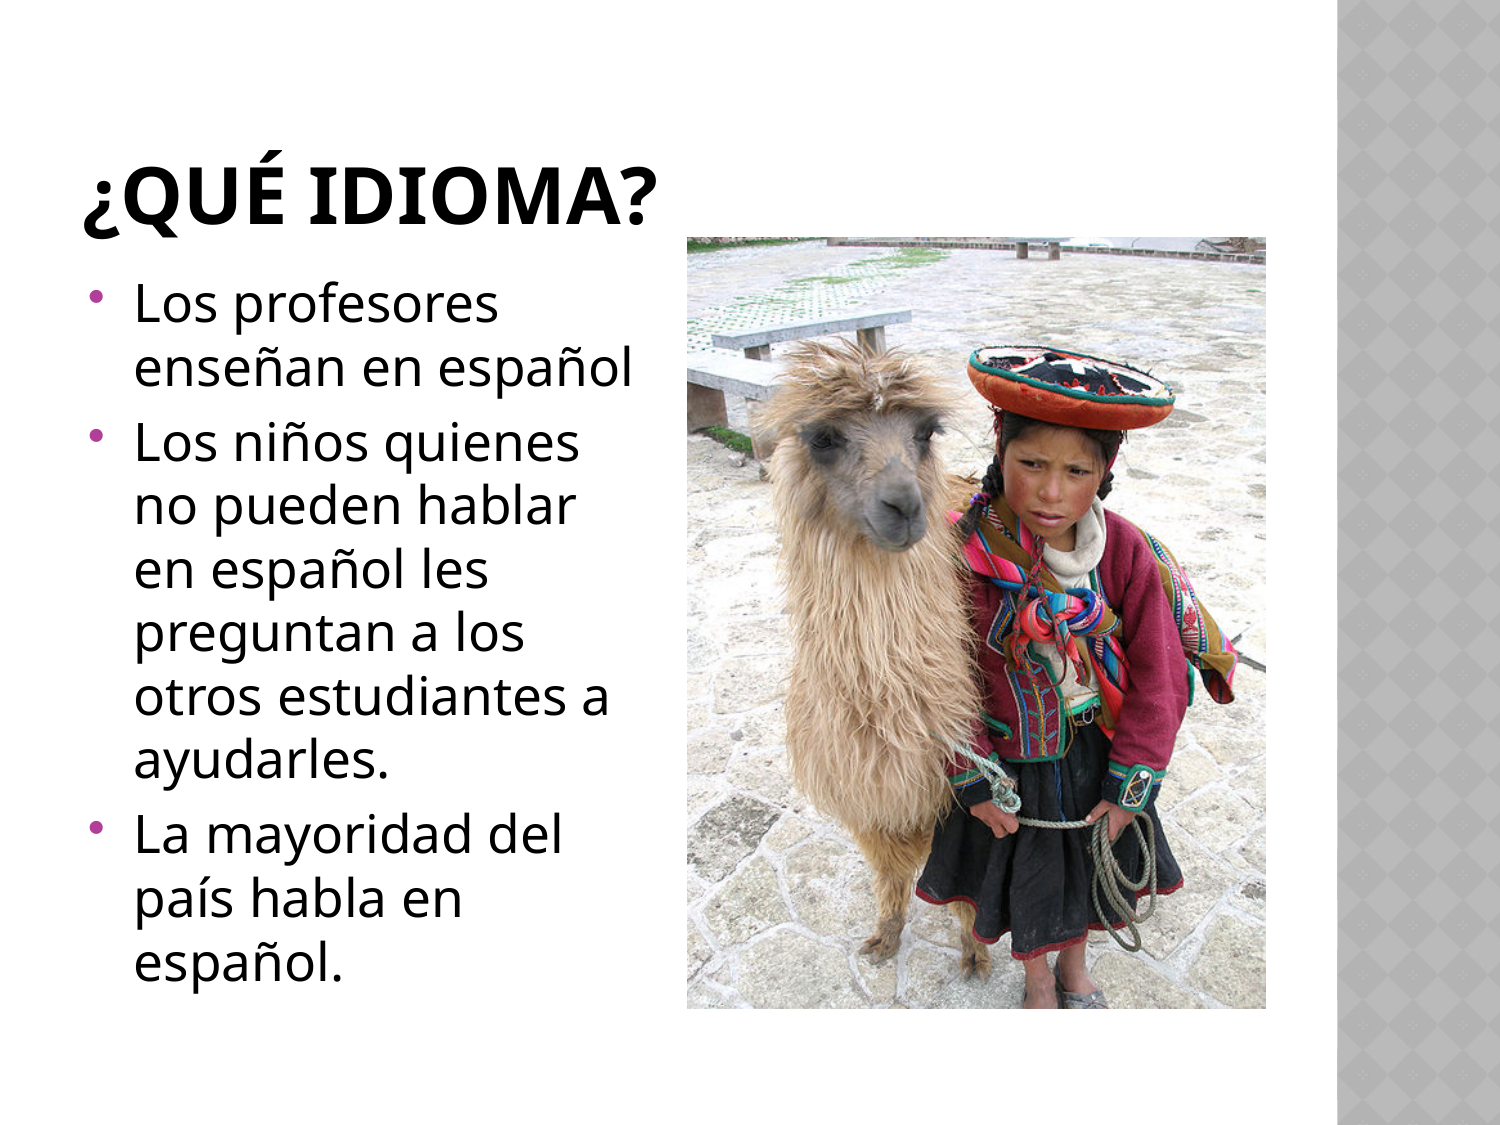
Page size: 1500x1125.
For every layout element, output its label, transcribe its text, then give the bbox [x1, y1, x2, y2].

title ¿Qué Idioma? [75, 52, 1263, 240]
list Los profesores enseñan en español Los niños quienes no pueden hablar en español les preguntan a los otros estudiantes a ayudarles. La mayoridad del país habla en español. [75, 262, 653, 1005]
picture [687, 237, 1266, 1009]
